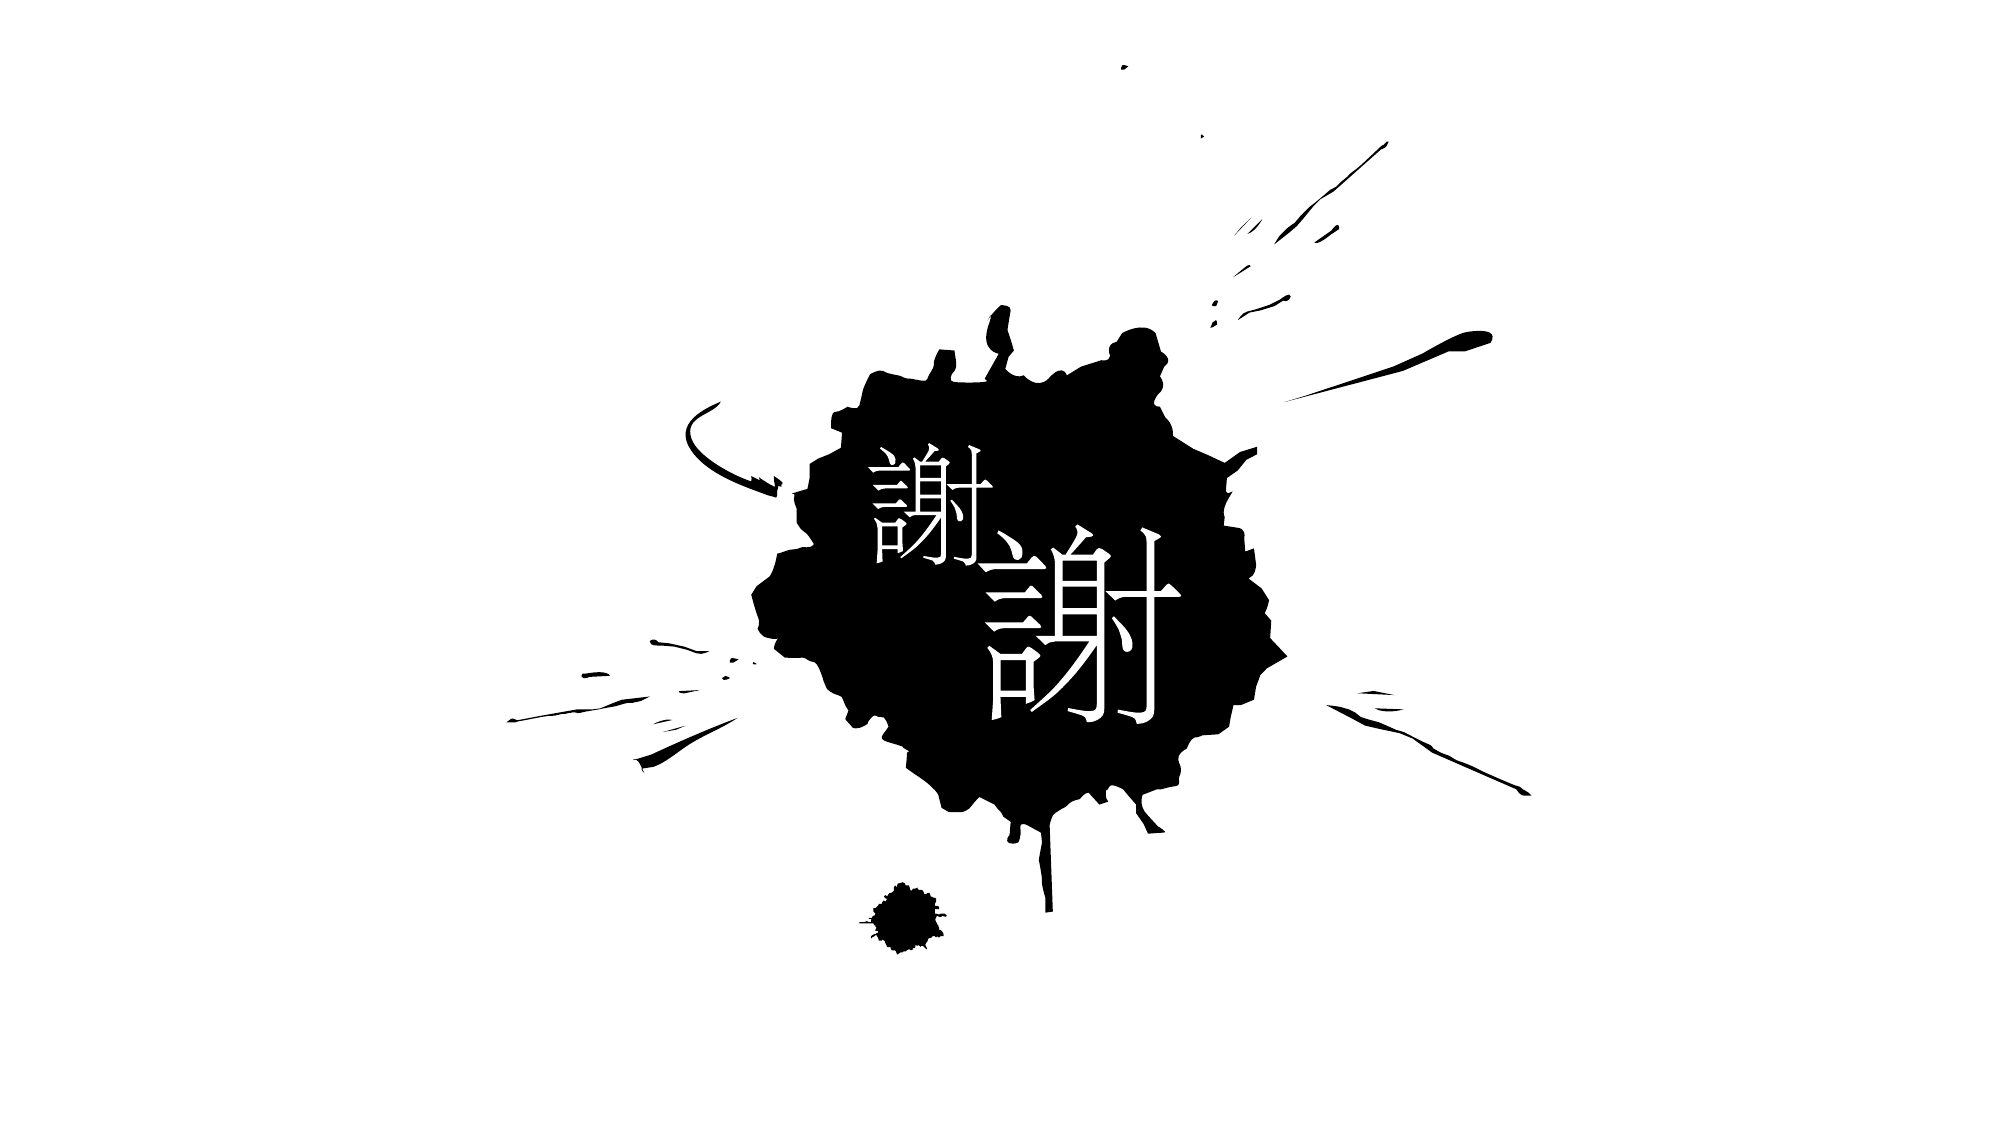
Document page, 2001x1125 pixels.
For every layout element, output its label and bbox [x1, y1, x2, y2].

text_box [1326, 705, 1532, 796]
text_box [1121, 65, 1129, 70]
text_box [1274, 141, 1389, 245]
text_box [872, 499, 908, 509]
text_box [581, 672, 610, 679]
text_box [506, 696, 650, 723]
text_box [987, 645, 1041, 721]
text_box [1237, 294, 1291, 321]
text_box [1357, 690, 1395, 696]
text_box [729, 658, 739, 663]
text_box [685, 401, 783, 498]
text_box [872, 480, 908, 491]
text_box [1247, 218, 1263, 234]
text_box [867, 462, 911, 473]
text_box [751, 305, 1288, 913]
text_box [1283, 330, 1493, 403]
text_box [632, 717, 738, 774]
text_box [874, 443, 993, 566]
text_box [649, 639, 710, 654]
text_box [859, 882, 947, 955]
text_box [977, 555, 1047, 573]
text_box [985, 585, 1043, 602]
text_box [1211, 300, 1219, 307]
text_box [1233, 264, 1251, 278]
text_box [997, 530, 1023, 561]
text_box [678, 690, 700, 694]
text_box [1030, 524, 1182, 724]
text_box [984, 615, 1042, 632]
text_box [722, 675, 730, 680]
